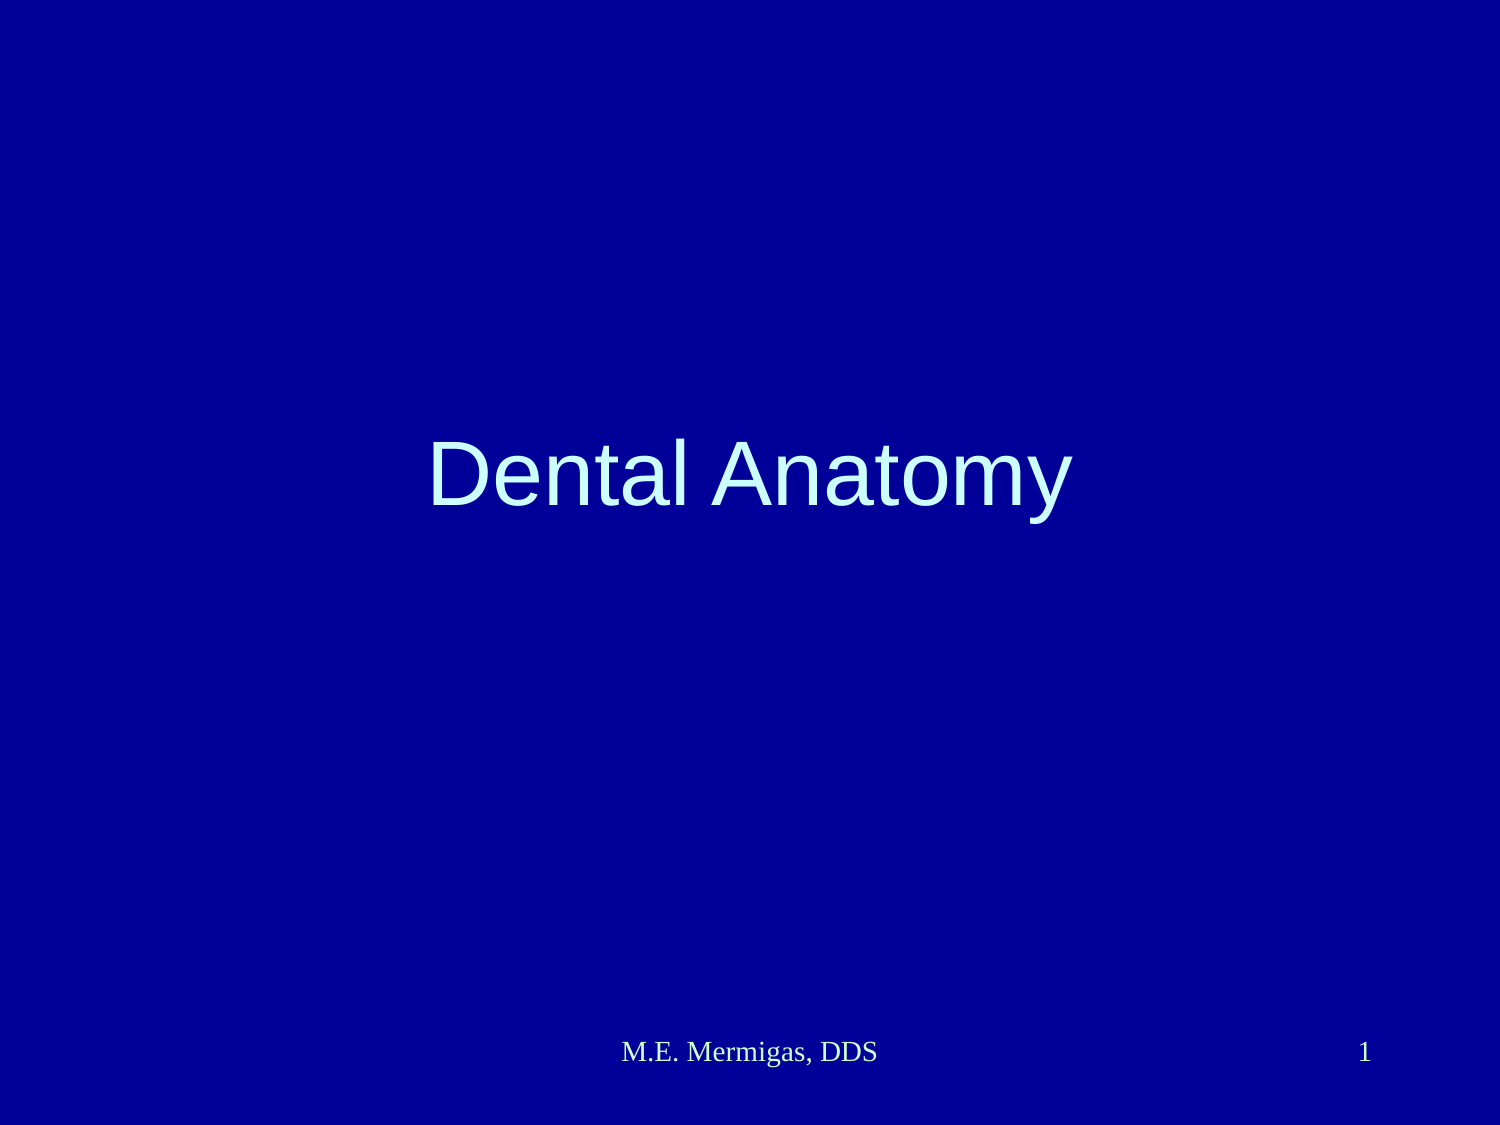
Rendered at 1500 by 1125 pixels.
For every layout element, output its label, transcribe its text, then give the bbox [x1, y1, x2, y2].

title Dental Anatomy [112, 374, 1388, 563]
footer M.E. Mermigas, DDS [512, 1024, 988, 1101]
slide_number 1 [1074, 1024, 1388, 1101]
